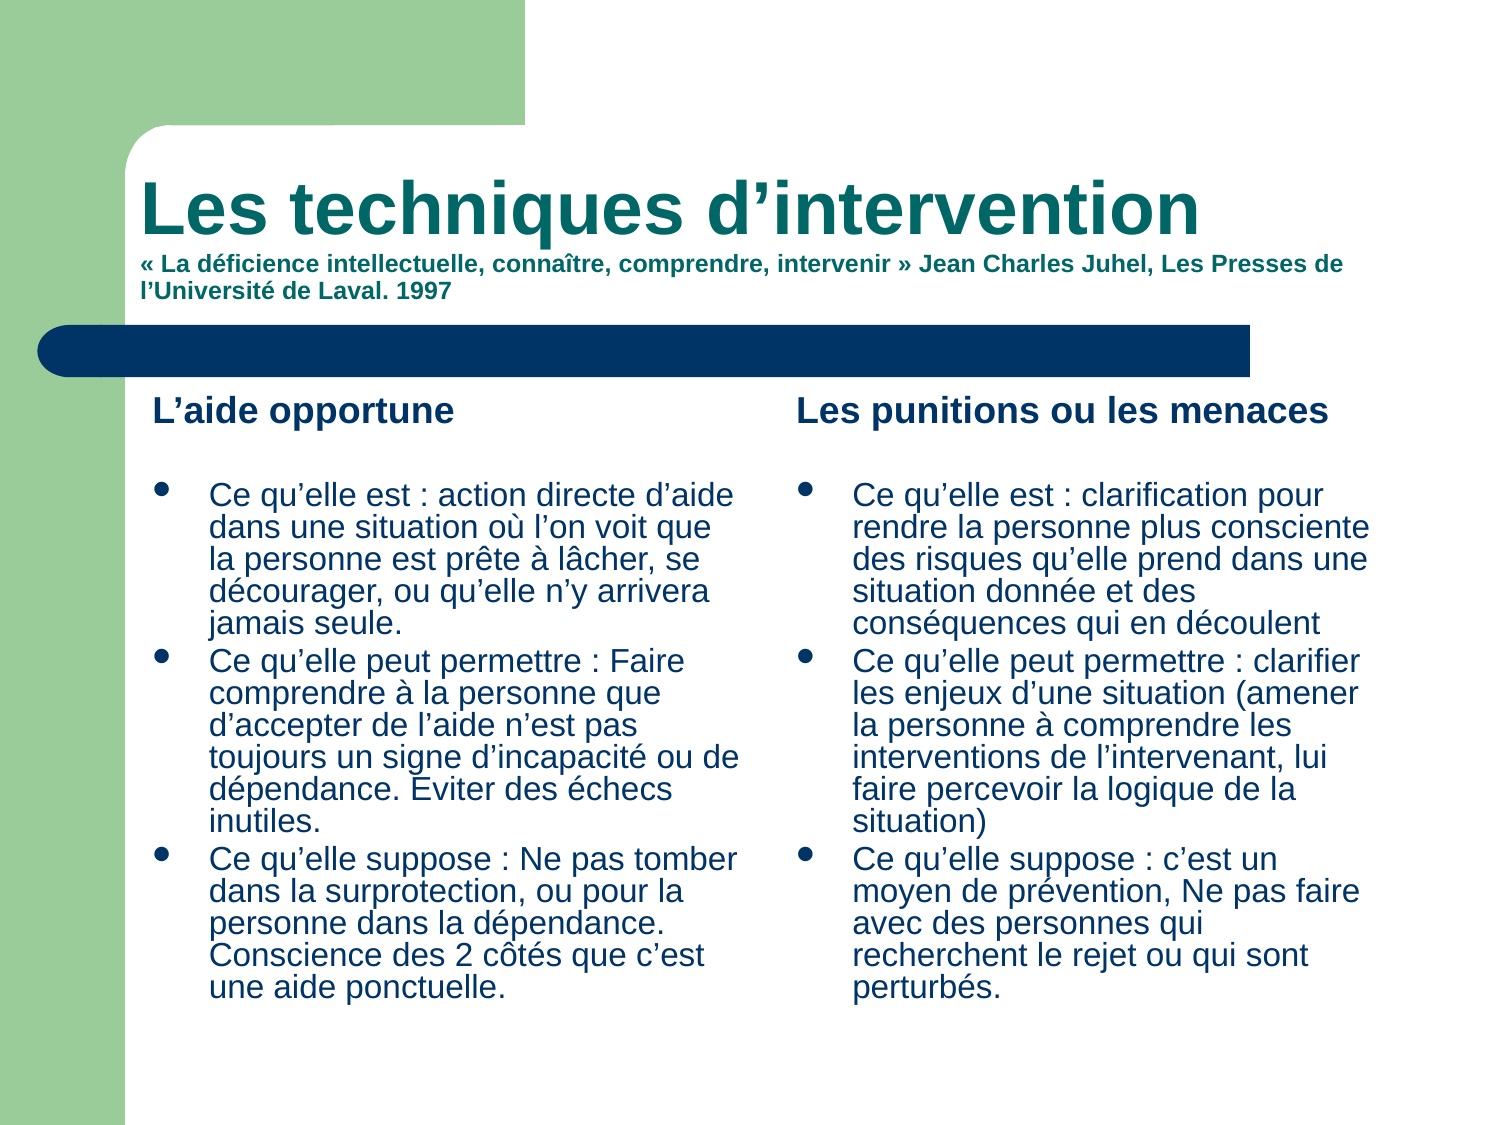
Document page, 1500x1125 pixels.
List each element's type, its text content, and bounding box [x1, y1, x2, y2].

title Les techniques d’intervention « La déficience intellectuelle, connaître, comprendre, intervenir » Jean Charles Juhel, Les Presses de l’Université de Laval. 1997 [125, 125, 1425, 313]
list Les punitions ou les menaces Ce qu’elle est : clarification pour rendre la personne plus consciente des risques qu’elle prend dans une situation donnée et des conséquences qui en découlent Ce qu’elle peut permettre : clarifier les enjeux d’une situation (amener la personne à comprendre les interventions de l’intervenant, lui faire percevoir la logique de la situation) Ce qu’elle suppose : c’est un moyen de prévention, Ne pas faire avec des personnes qui recherchent le rejet ou qui sont perturbés. [781, 387, 1400, 1083]
list L’aide opportune Ce qu’elle est : action directe d’aide dans une situation où l’on voit que la personne est prête à lâcher, se décourager, ou qu’elle n’y arrivera jamais seule. Ce qu’elle peut permettre : Faire comprendre à la personne que d’accepter de l’aide n’est pas toujours un signe d’incapacité ou de dépendance. Eviter des échecs inutiles. Ce qu’elle suppose : Ne pas tomber dans la surprotection, ou pour la personne dans la dépendance. Conscience des 2 côtés que c’est une aide ponctuelle. [137, 387, 756, 1125]
